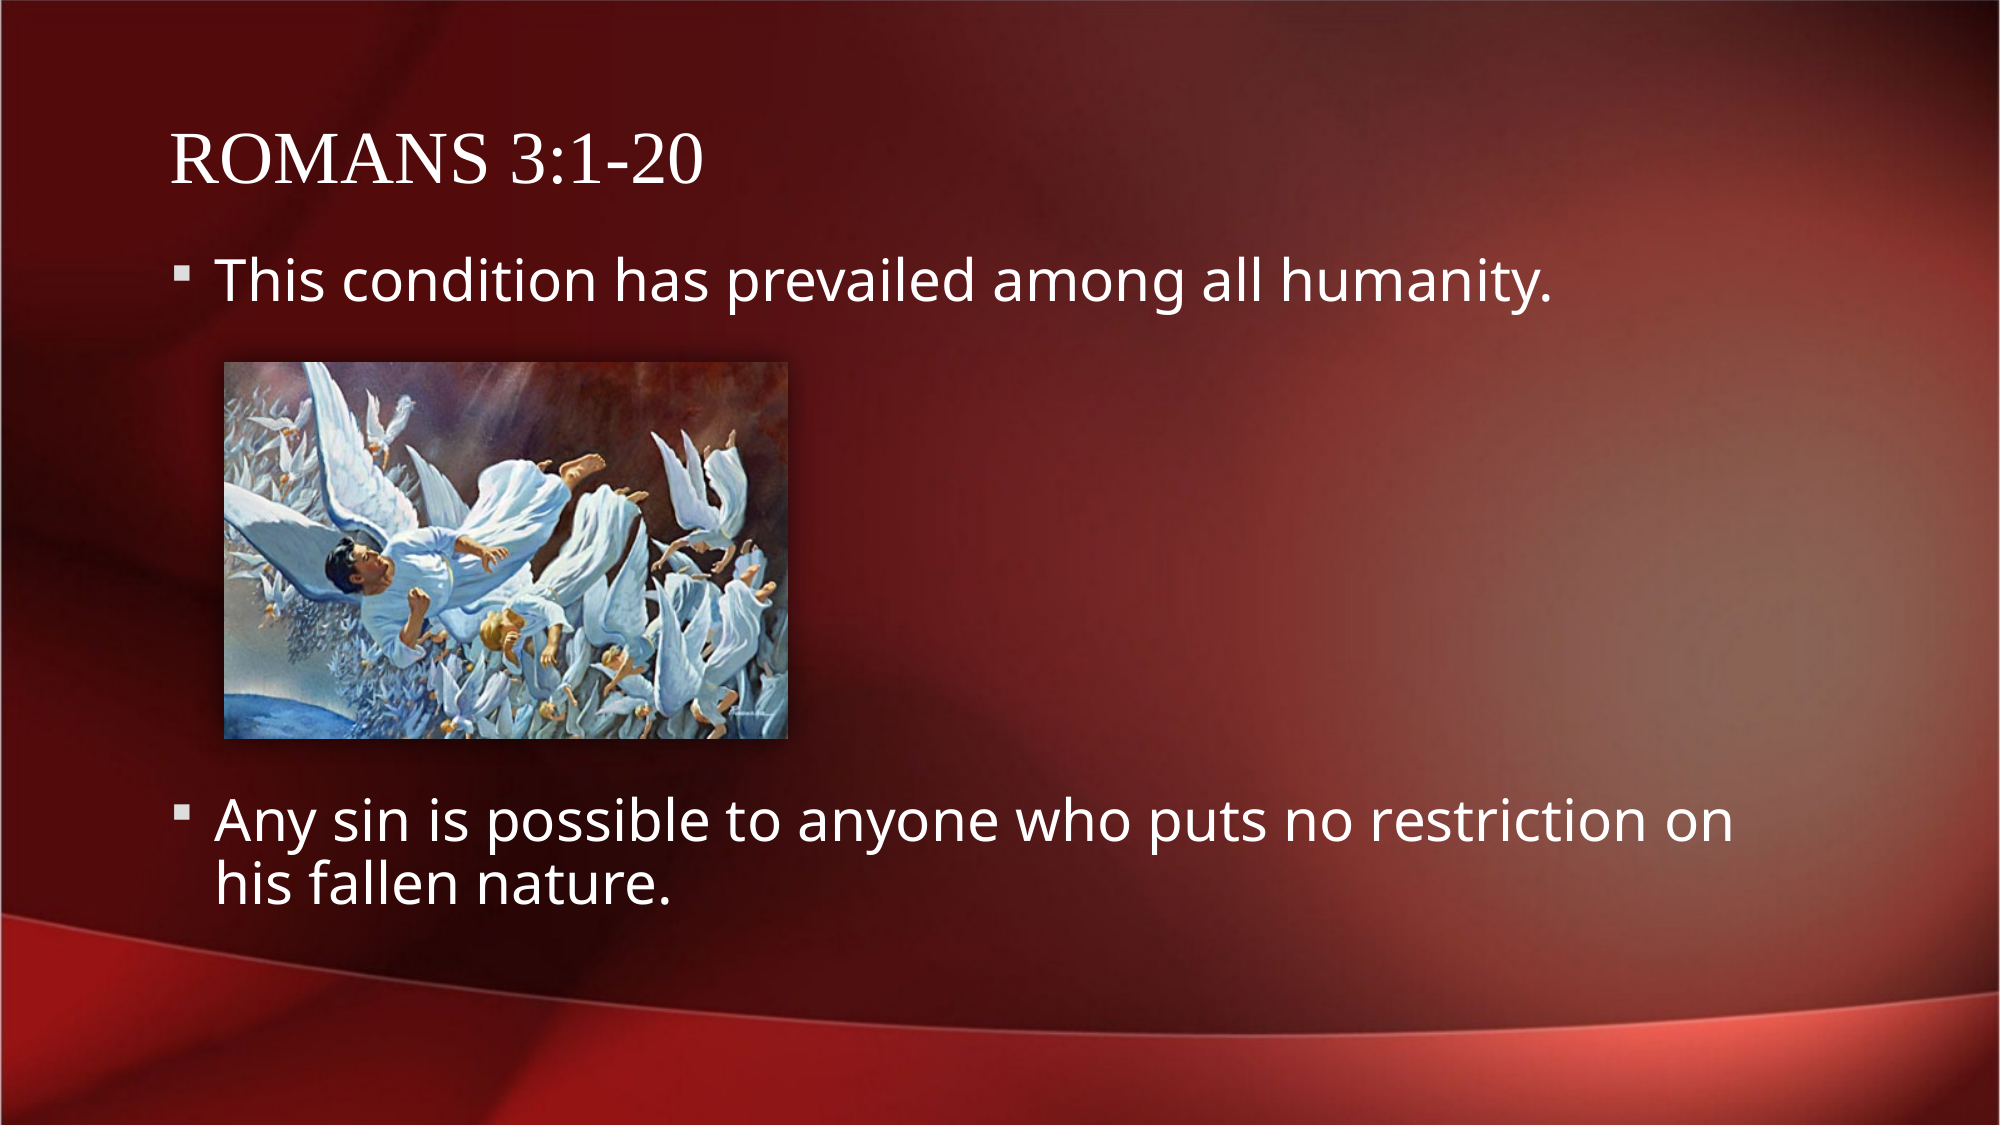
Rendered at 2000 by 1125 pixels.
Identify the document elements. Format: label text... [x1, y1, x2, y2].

list This condition has prevailed among all humanity. Any sin is possible to anyone who puts no restriction on his fallen nature. [149, 241, 1850, 975]
title Romans 3:1-20 [149, 8, 1850, 209]
picture [0, 0, 2000, 1125]
